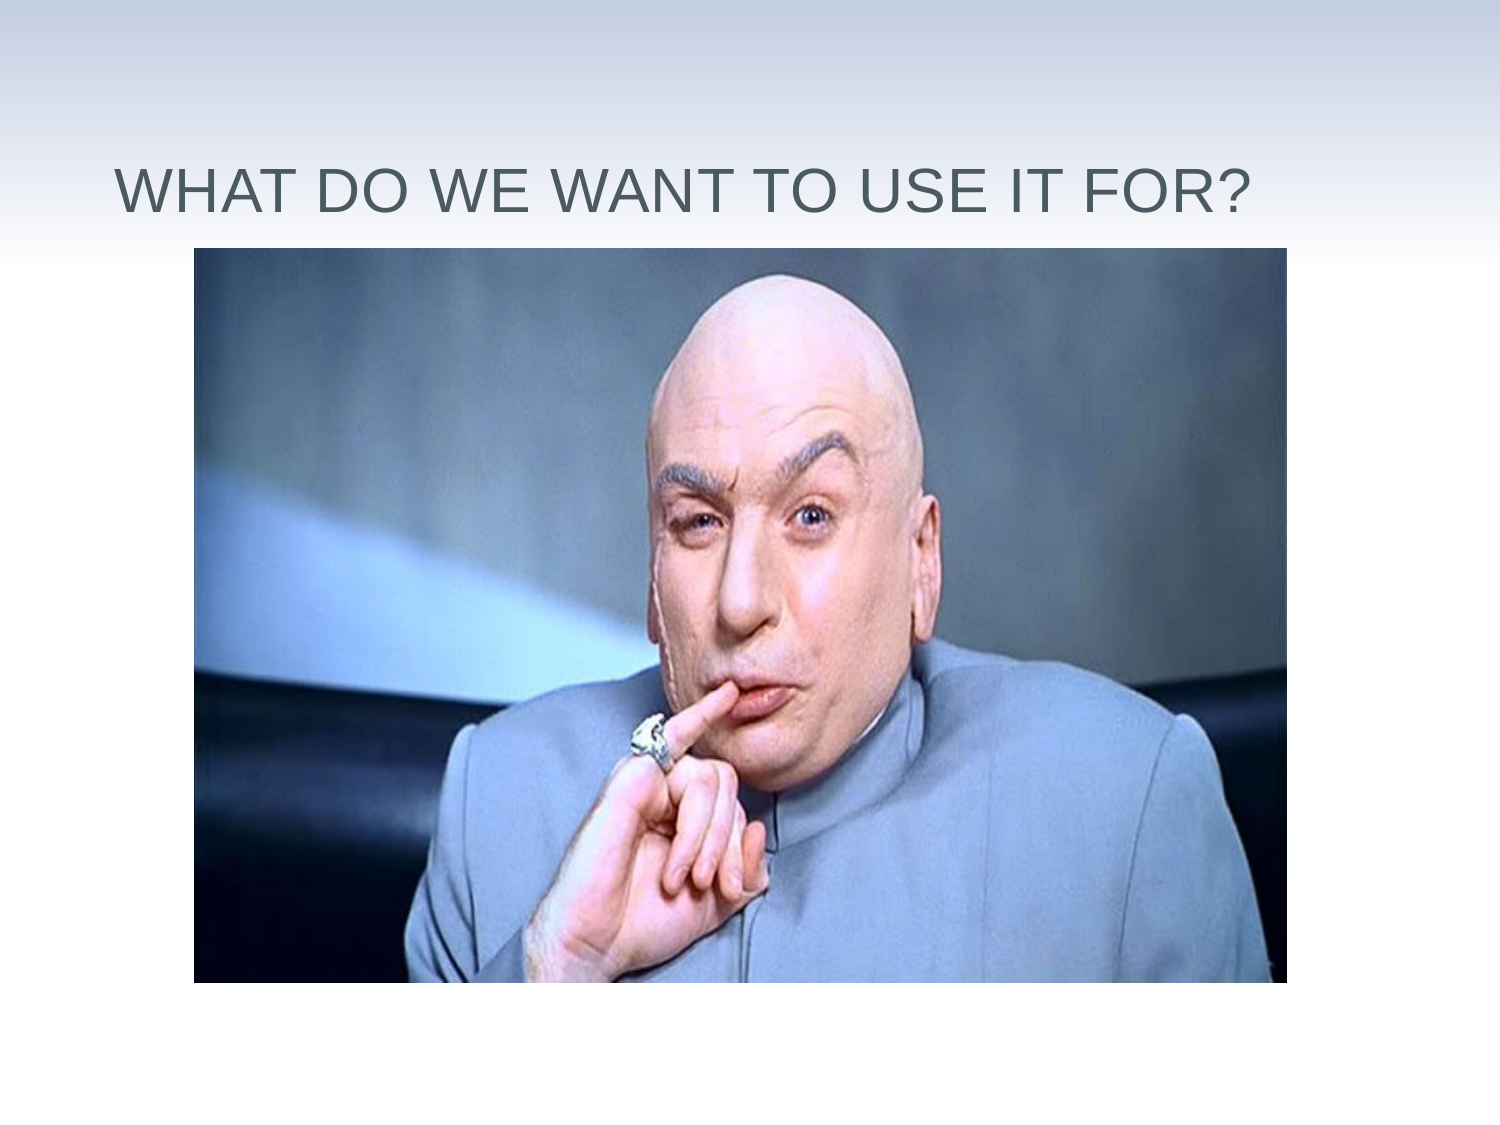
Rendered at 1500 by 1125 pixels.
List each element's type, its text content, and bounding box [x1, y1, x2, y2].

title What do we want to use it for? [99, 45, 1400, 233]
picture [194, 248, 1287, 983]
